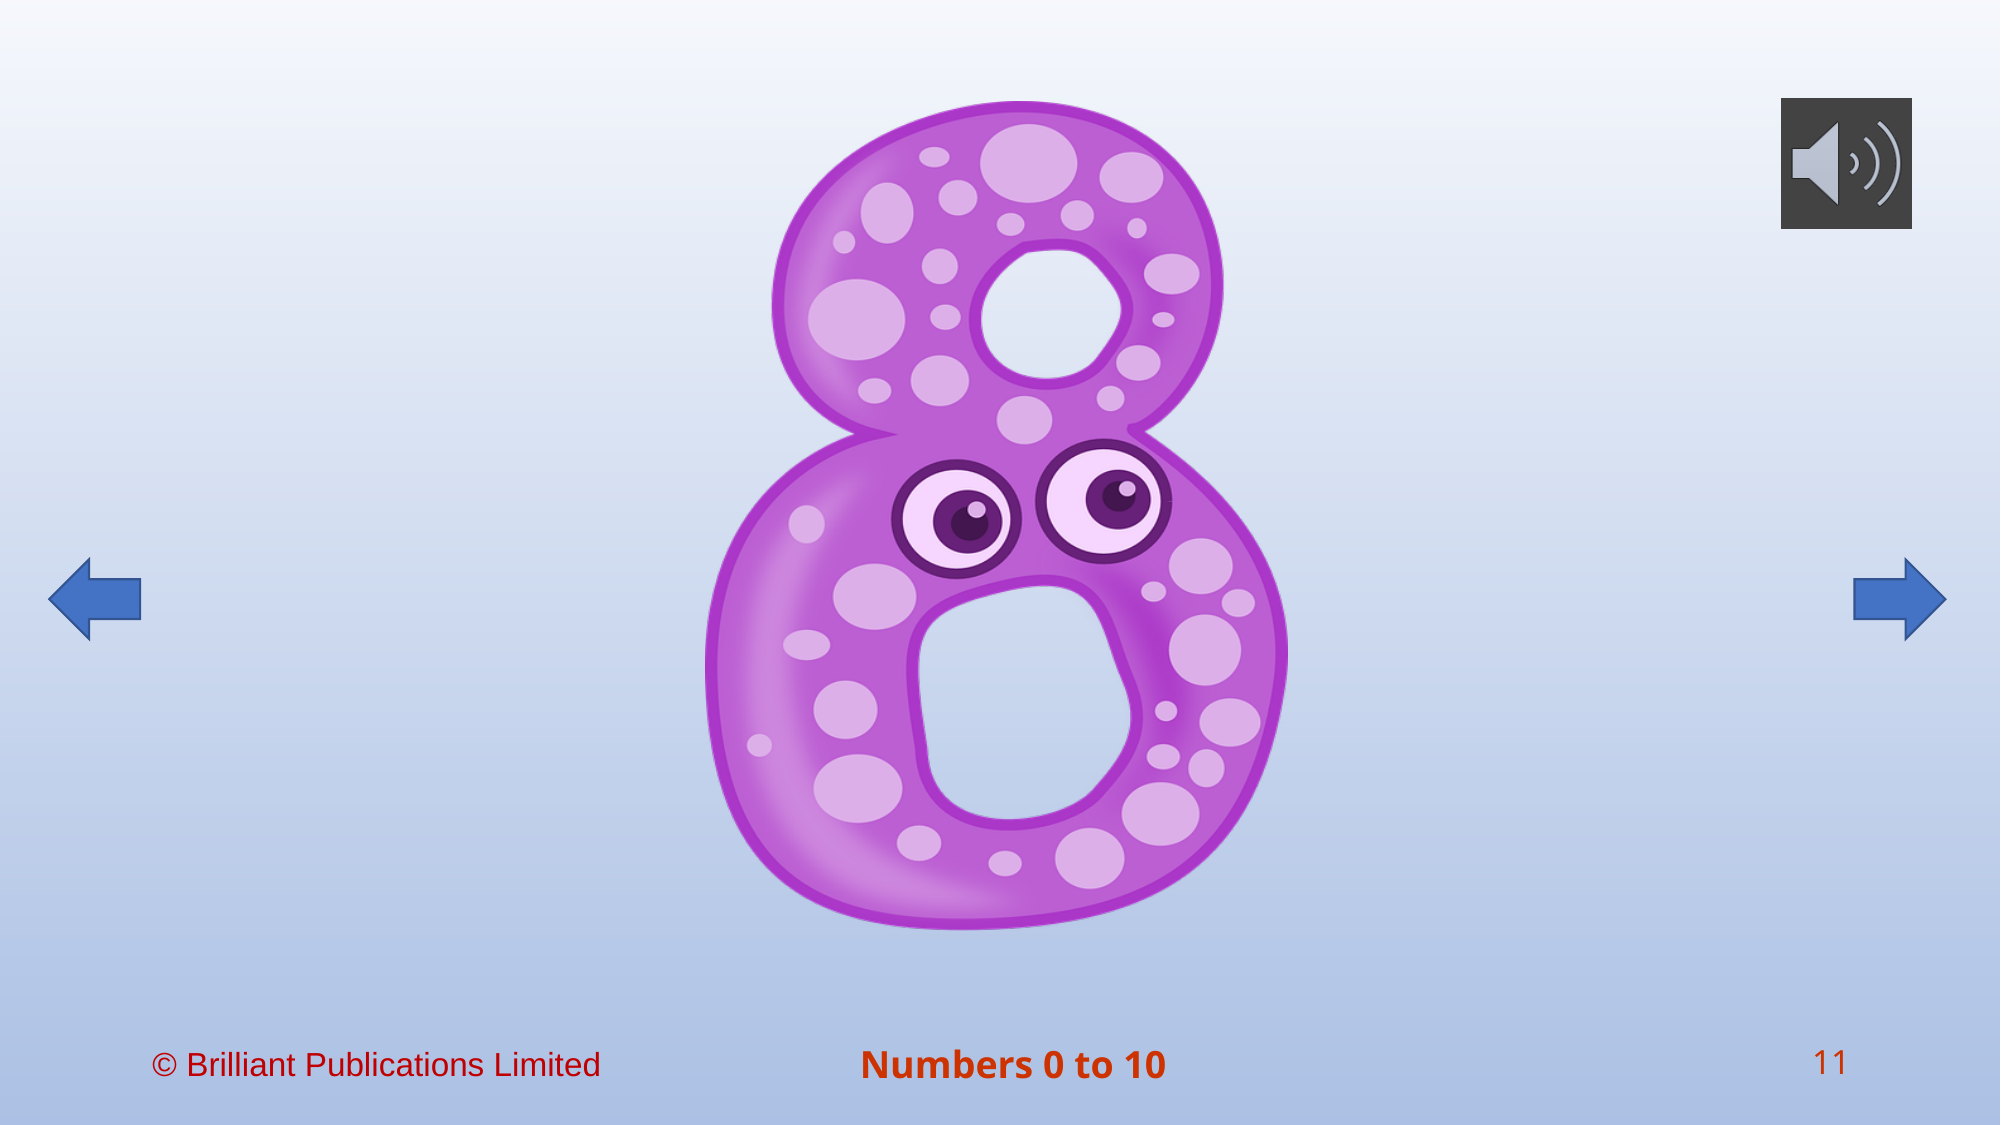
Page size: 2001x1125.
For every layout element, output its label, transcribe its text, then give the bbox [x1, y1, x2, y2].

slide_number Numbers 0 to 10 [788, 1033, 1239, 1094]
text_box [1779, 96, 1914, 231]
footer © Brilliant Publications Limited [137, 1033, 788, 1094]
slide_number 11 [1415, 1033, 1866, 1094]
picture [705, 101, 1288, 931]
